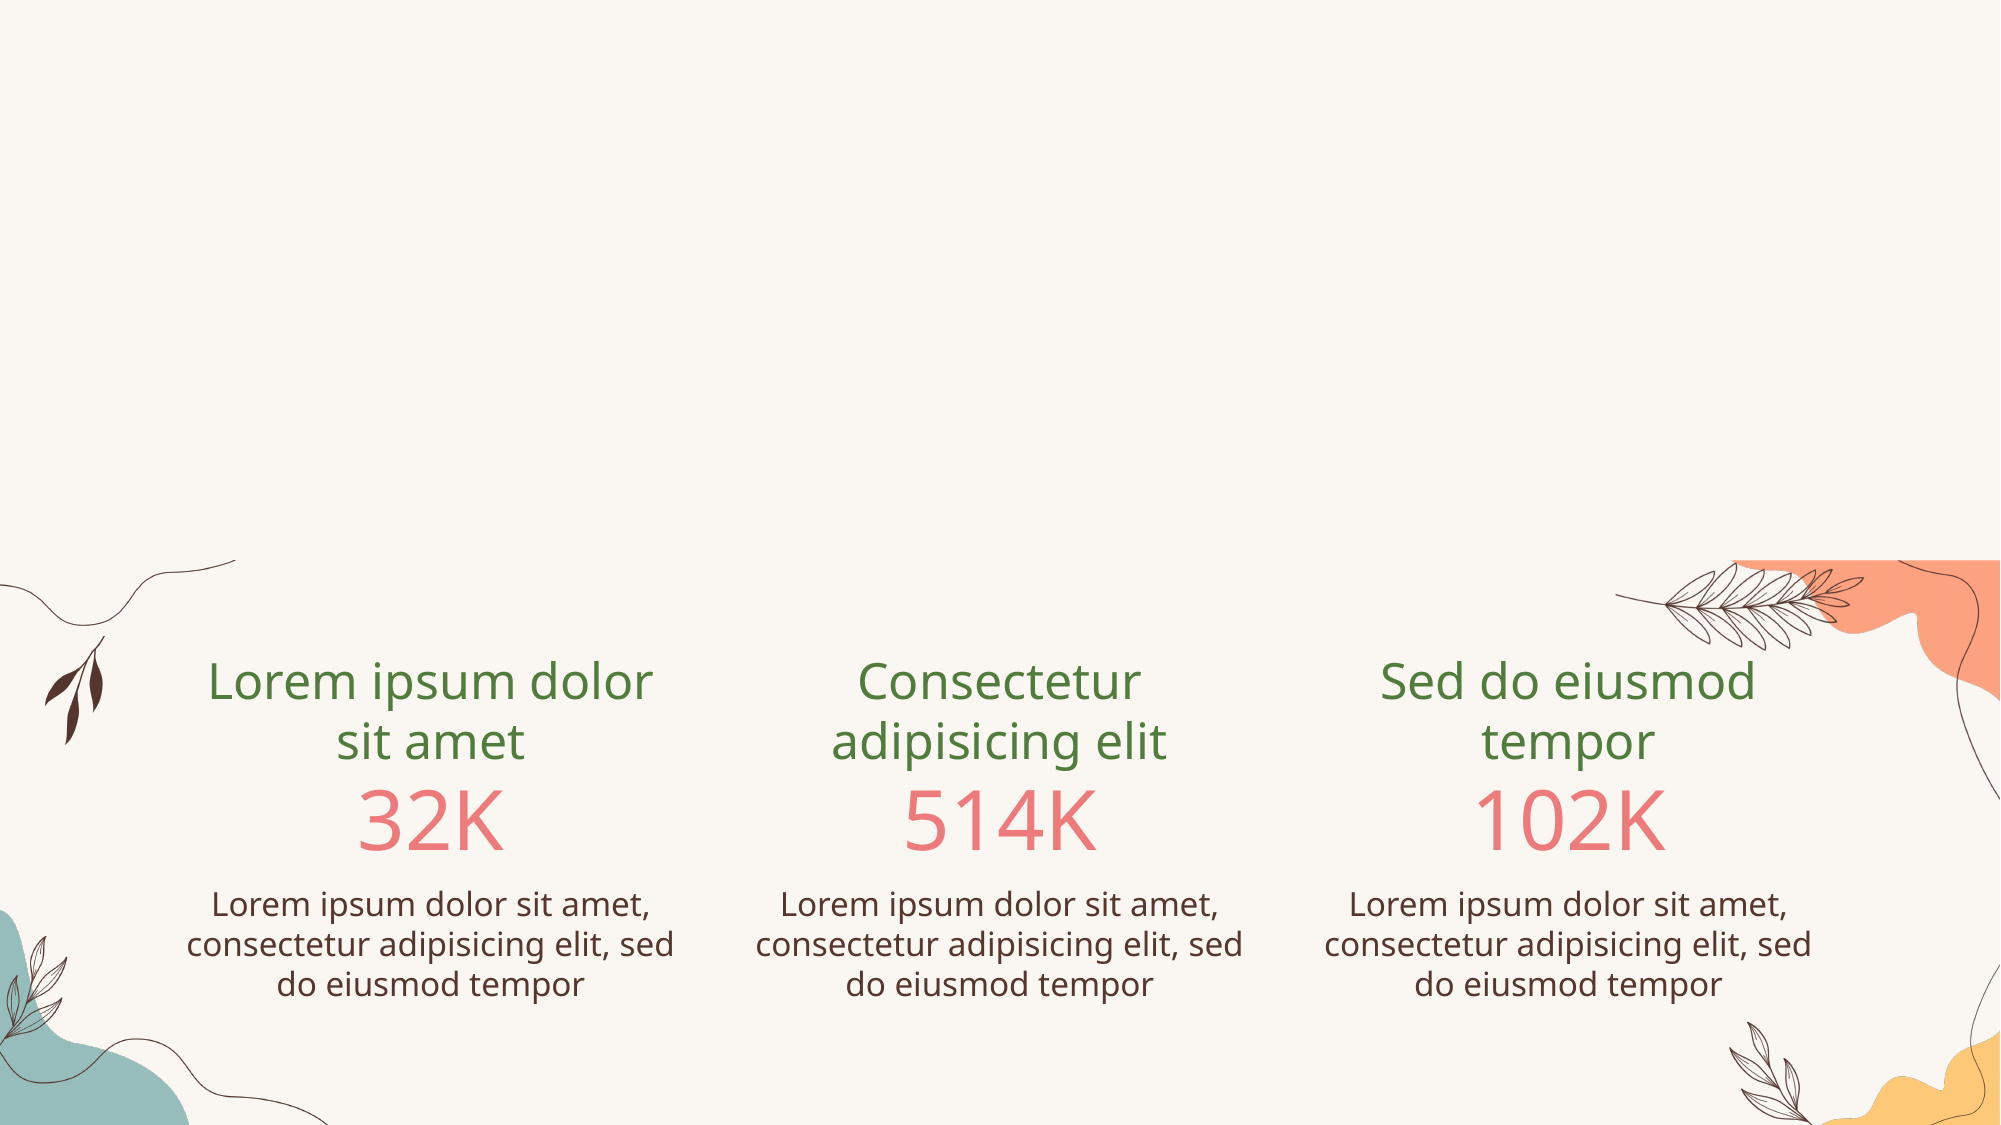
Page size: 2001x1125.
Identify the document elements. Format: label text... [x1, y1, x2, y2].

text_box Consectetur adipisicing elit [732, 642, 1267, 778]
text_box Lorem ipsum dolor sit amet, consectetur adipisicing elit, sed do eiusmod tempor [1301, 875, 1836, 1125]
picture [0, 910, 328, 1125]
text_box 514K [732, 778, 1267, 875]
picture [0, 0, 2000, 802]
text_box Lorem ipsum dolor sit amet, consectetur adipisicing elit, sed do eiusmod tempor [164, 875, 699, 1010]
text_box 32K [164, 778, 699, 875]
text_box Lorem ipsum dolor sit amet, consectetur adipisicing elit, sed do eiusmod tempor [732, 875, 1267, 1010]
picture [1730, 965, 1999, 1125]
text_box 102K [1301, 778, 1836, 875]
text_box Sed do eiusmod tempor [1301, 642, 1836, 778]
text_box Lorem ipsum dolor sit amet [164, 642, 699, 778]
